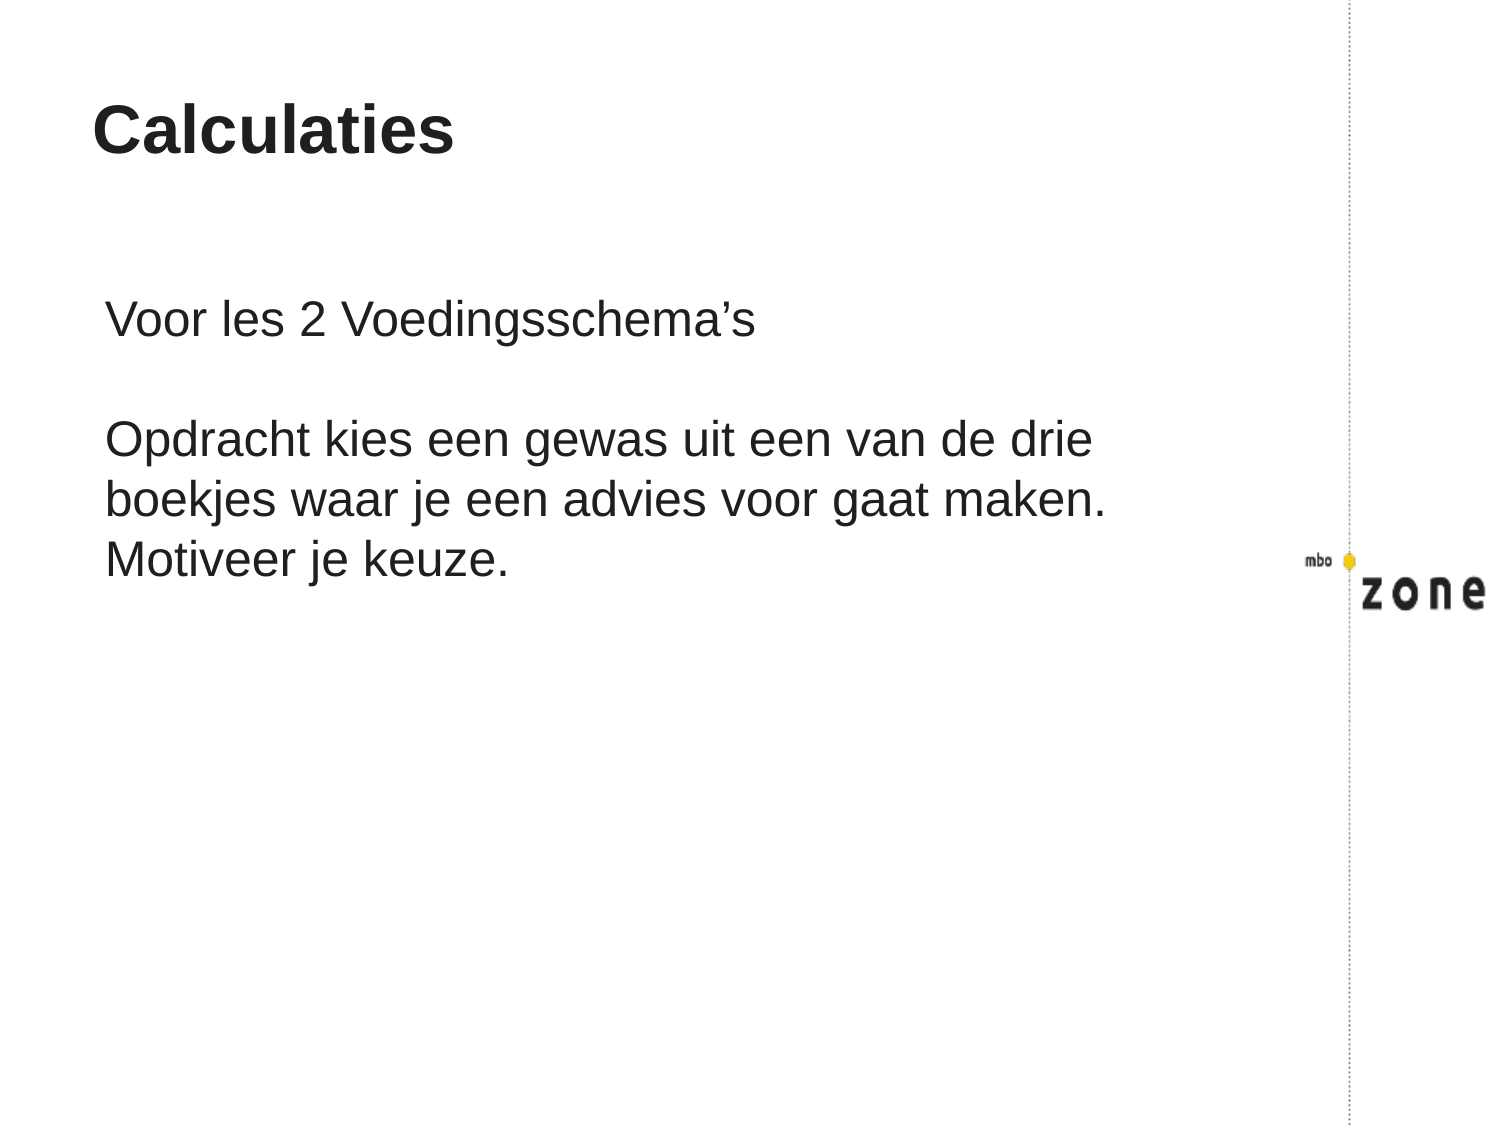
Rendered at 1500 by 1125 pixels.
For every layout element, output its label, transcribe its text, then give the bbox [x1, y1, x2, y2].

list Voor les 2 Voedingsschema’s Opdracht kies een gewas uit een van de drie boekjes waar je een advies voor gaat maken. Motiveer je keuze. [104, 286, 1193, 1000]
title Calculaties [93, 94, 1205, 272]
picture [1197, 0, 1500, 1125]
